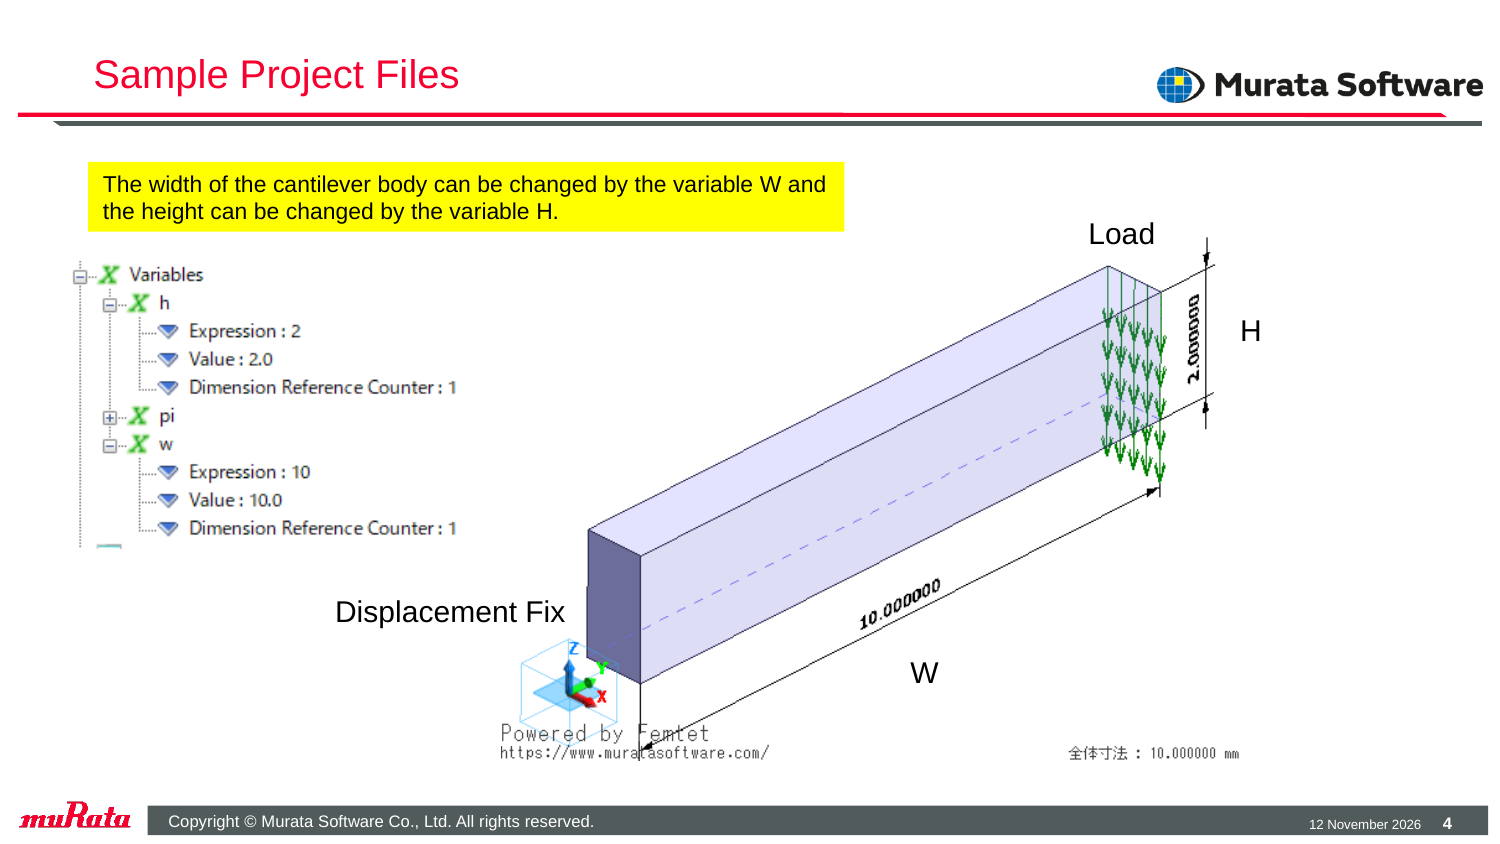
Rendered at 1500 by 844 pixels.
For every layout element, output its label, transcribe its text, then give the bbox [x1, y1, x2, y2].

title Sample Project Files [93, 33, 1140, 121]
text_box Displacement Fix [320, 585, 496, 636]
picture [5, 787, 144, 842]
text_box The width of the cantilever body can be changed by the variable W and the height can be changed by the variable H. [88, 161, 845, 232]
picture [64, 261, 480, 550]
picture [501, 208, 1240, 762]
text_box H [1244, 303, 1277, 355]
picture [1157, 67, 1483, 103]
